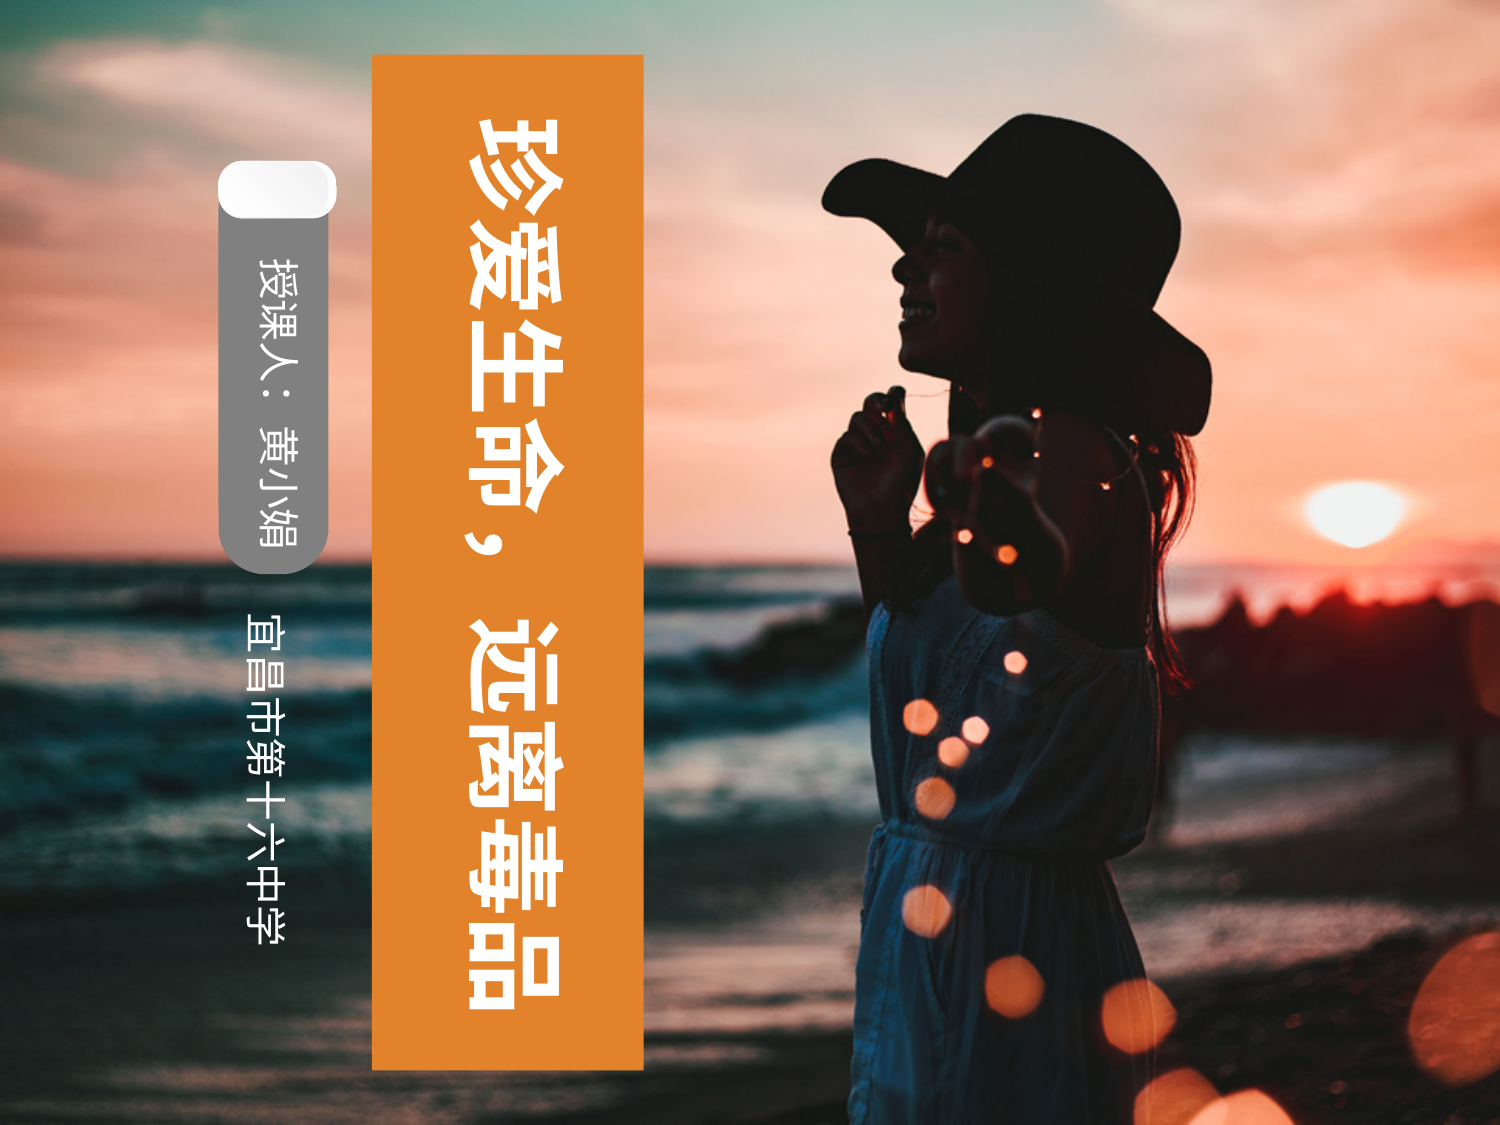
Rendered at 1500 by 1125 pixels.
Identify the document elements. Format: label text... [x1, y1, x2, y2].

text_box 授课人：黄小娟 [201, 243, 313, 306]
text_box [70, 308, 485, 427]
text_box 珍爱生命，远离毒品 [434, 101, 586, 1071]
text_box 宜昌市第十六中学 [218, 597, 335, 1059]
picture [0, 0, 1500, 1125]
text_box [371, 54, 644, 1071]
text_box 授课人：黄小娟 [201, 435, 313, 716]
